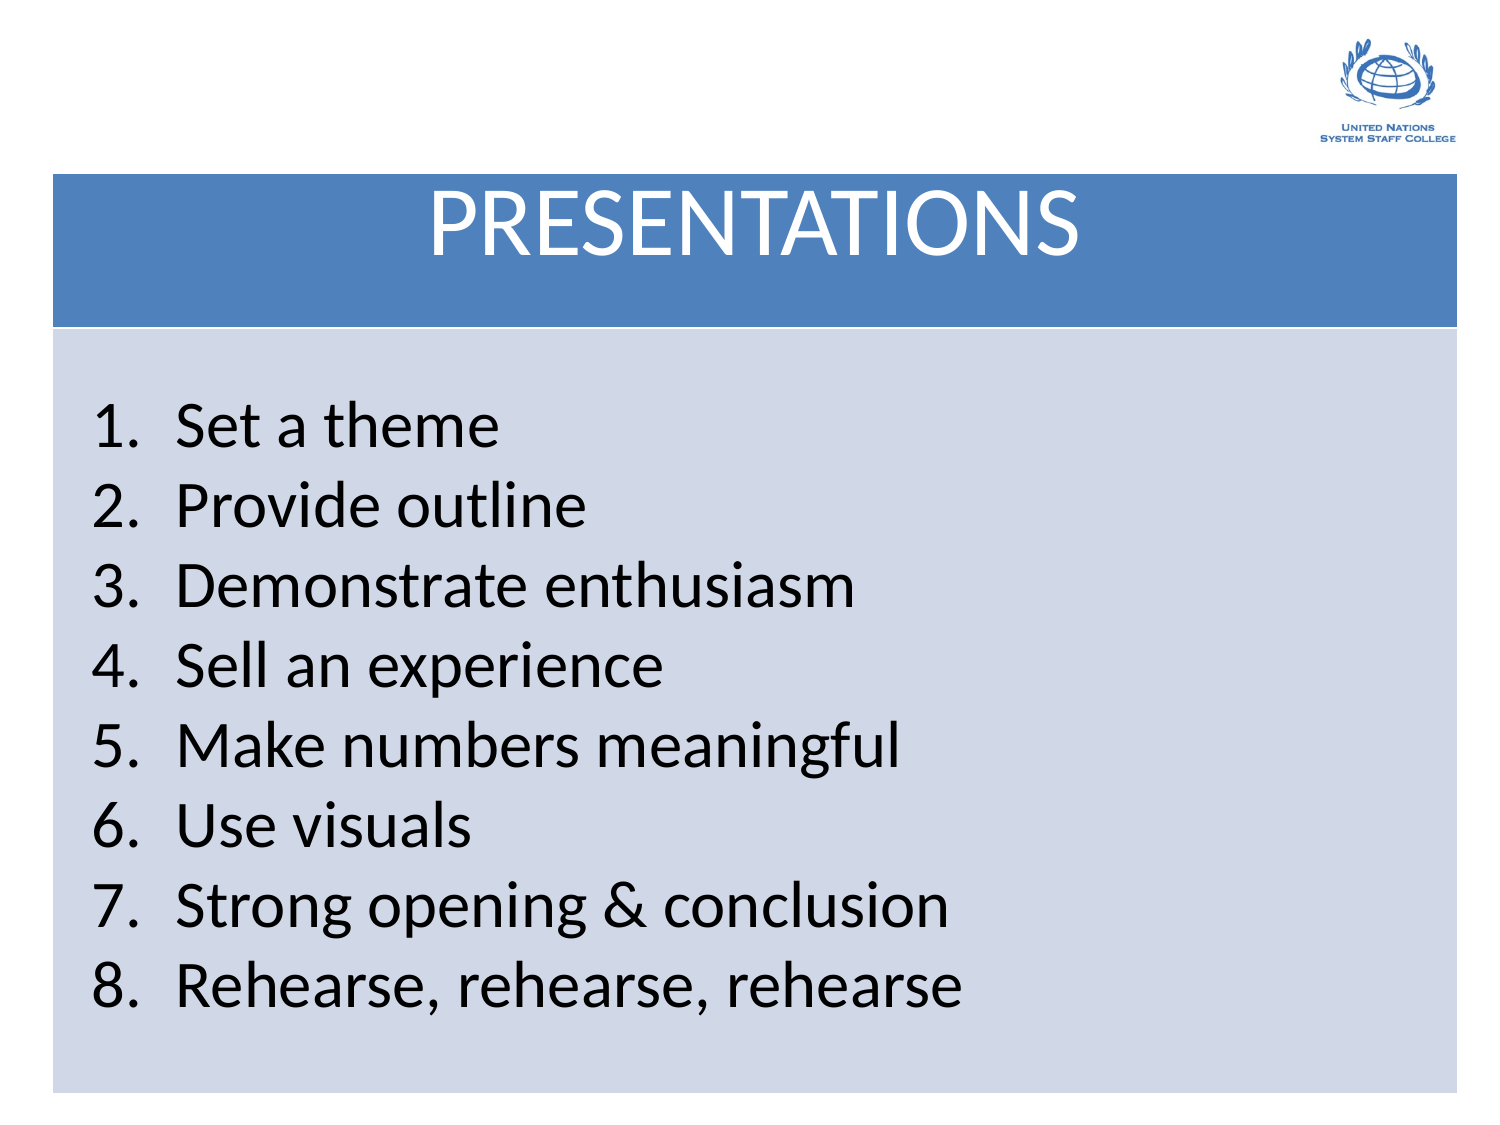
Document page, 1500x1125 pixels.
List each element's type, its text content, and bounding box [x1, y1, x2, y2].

picture [1316, 18, 1459, 162]
table_header PRESENTATIONS [53, 174, 1457, 327]
text_box Set a theme Provide outline Demonstrate enthusiasm Sell an experience Make numbers meaningful Use visuals Strong opening & conclusion Rehearse, rehearse, rehearse [76, 373, 1424, 1073]
table_cell [53, 329, 1457, 1093]
